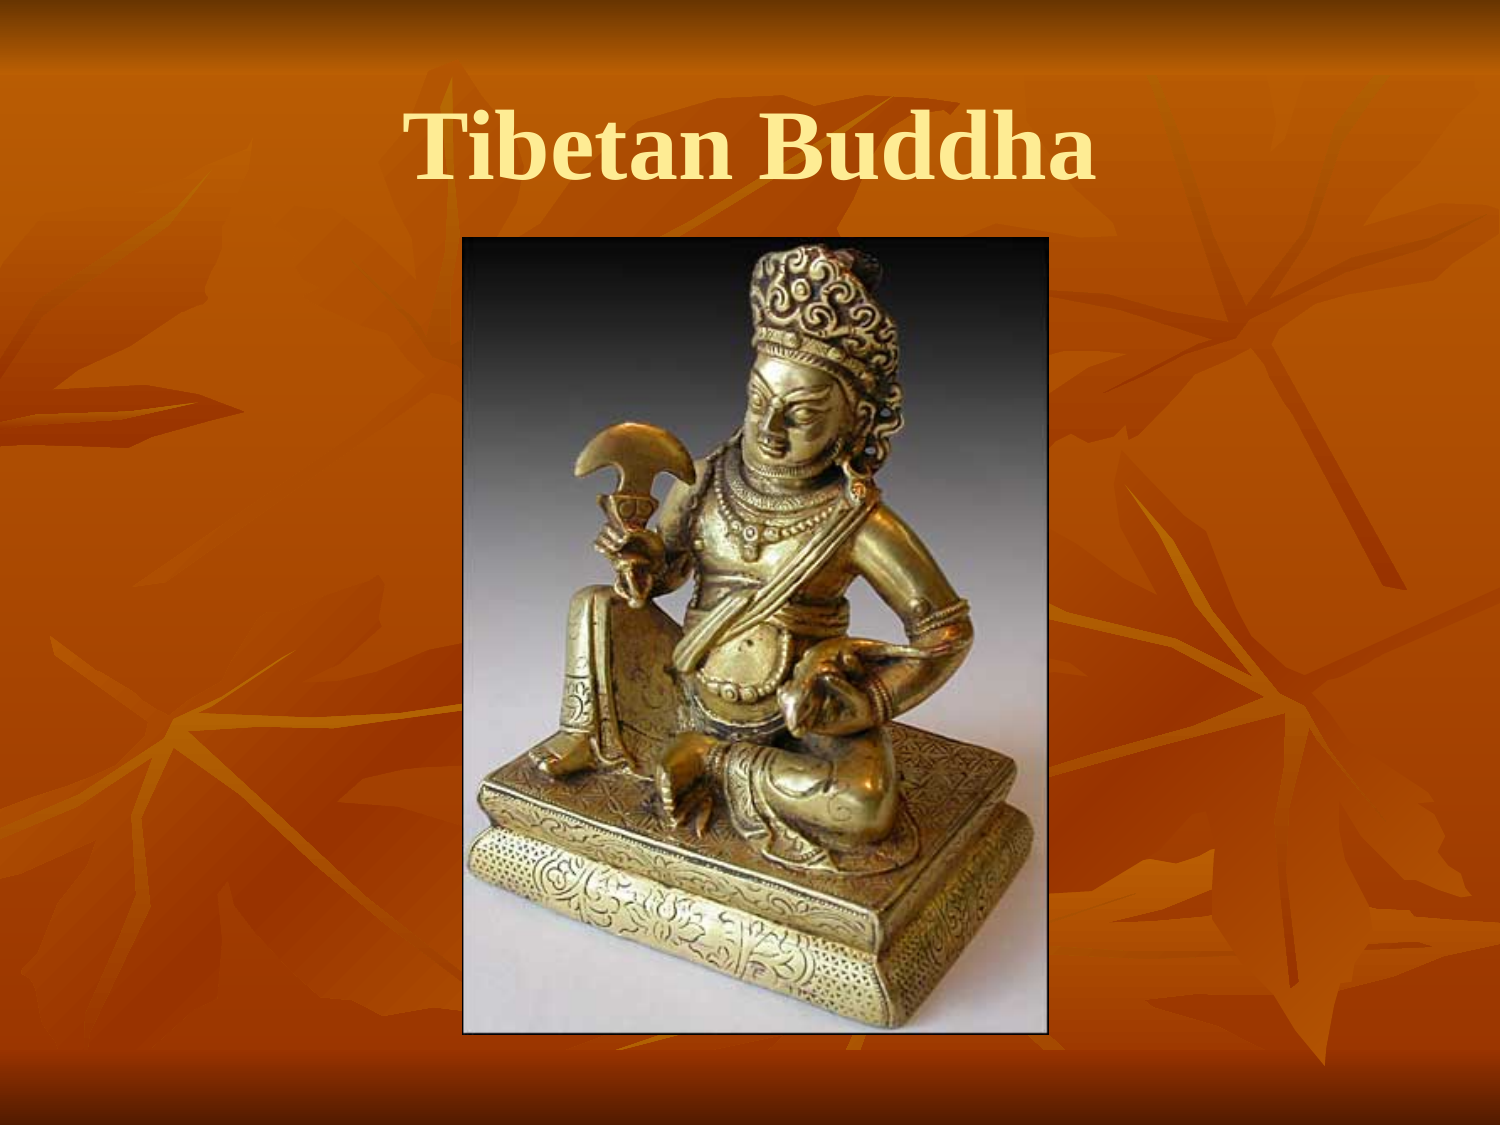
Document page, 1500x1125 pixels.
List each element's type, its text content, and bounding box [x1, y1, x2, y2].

picture [462, 237, 1049, 1036]
title Tibetan Buddha [74, 45, 1426, 234]
